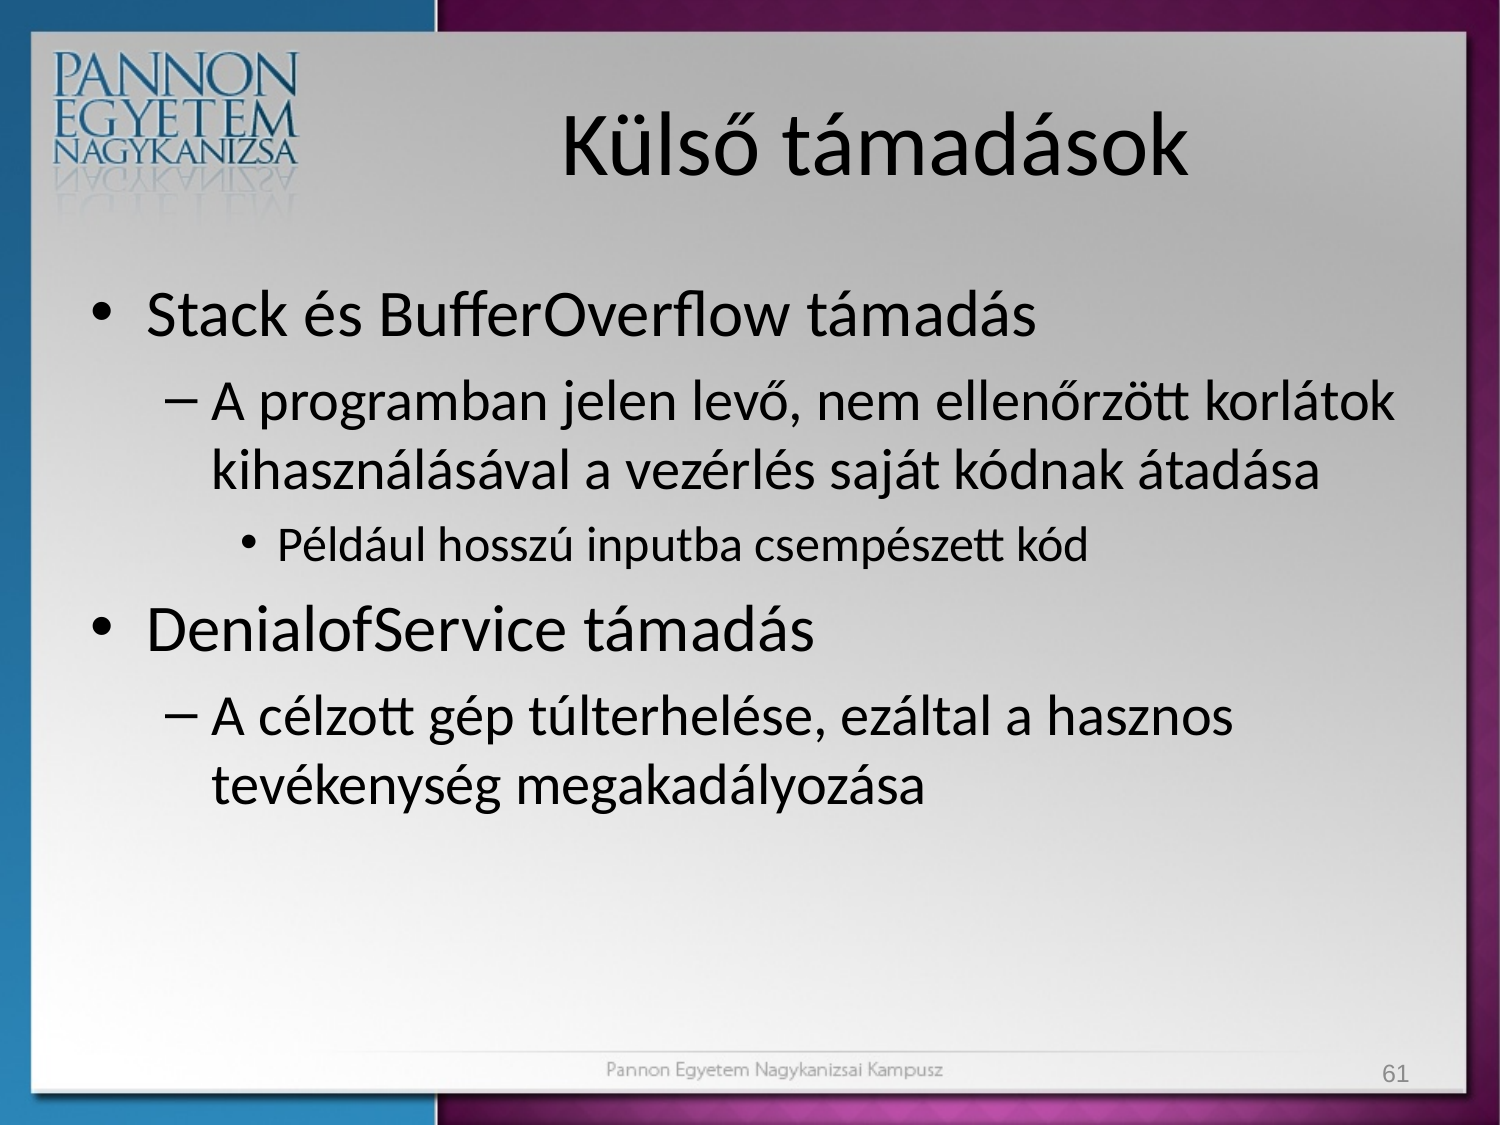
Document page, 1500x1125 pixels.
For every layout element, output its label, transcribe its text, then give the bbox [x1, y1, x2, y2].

list Stack és BufferOverflow támadás A programban jelen levő, nem ellenőrzött korlátok kihasználásával a vezérlés saját kódnak átadása Például hosszú inputba csempészett kód DenialofService támadás A célzott gép túlterhelése, ezáltal a hasznos tevékenység megakadályozása [75, 262, 1425, 1038]
slide_number 61 [1074, 1042, 1425, 1103]
picture [0, 0, 1500, 1125]
title Külső támadások [328, 45, 1425, 233]
